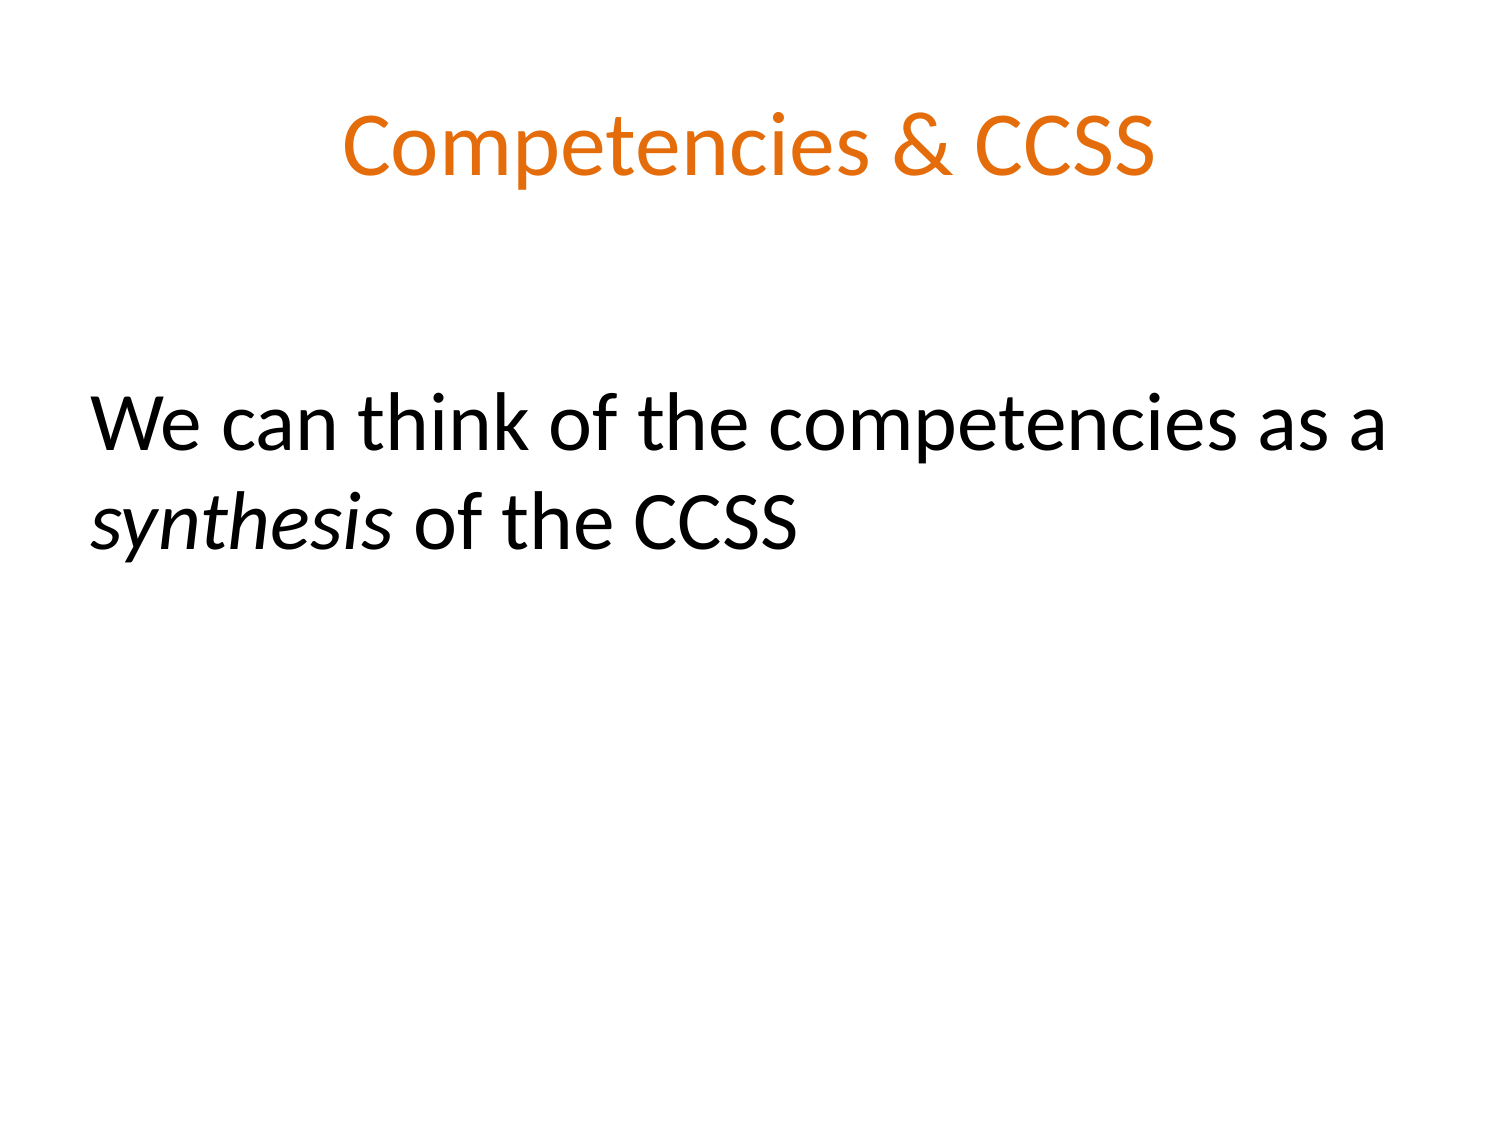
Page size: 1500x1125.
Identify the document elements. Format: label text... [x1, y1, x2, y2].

list We can think of the competencies as a synthesis of the CCSS [75, 262, 1425, 1005]
title Competencies & CCSS [75, 45, 1425, 233]
